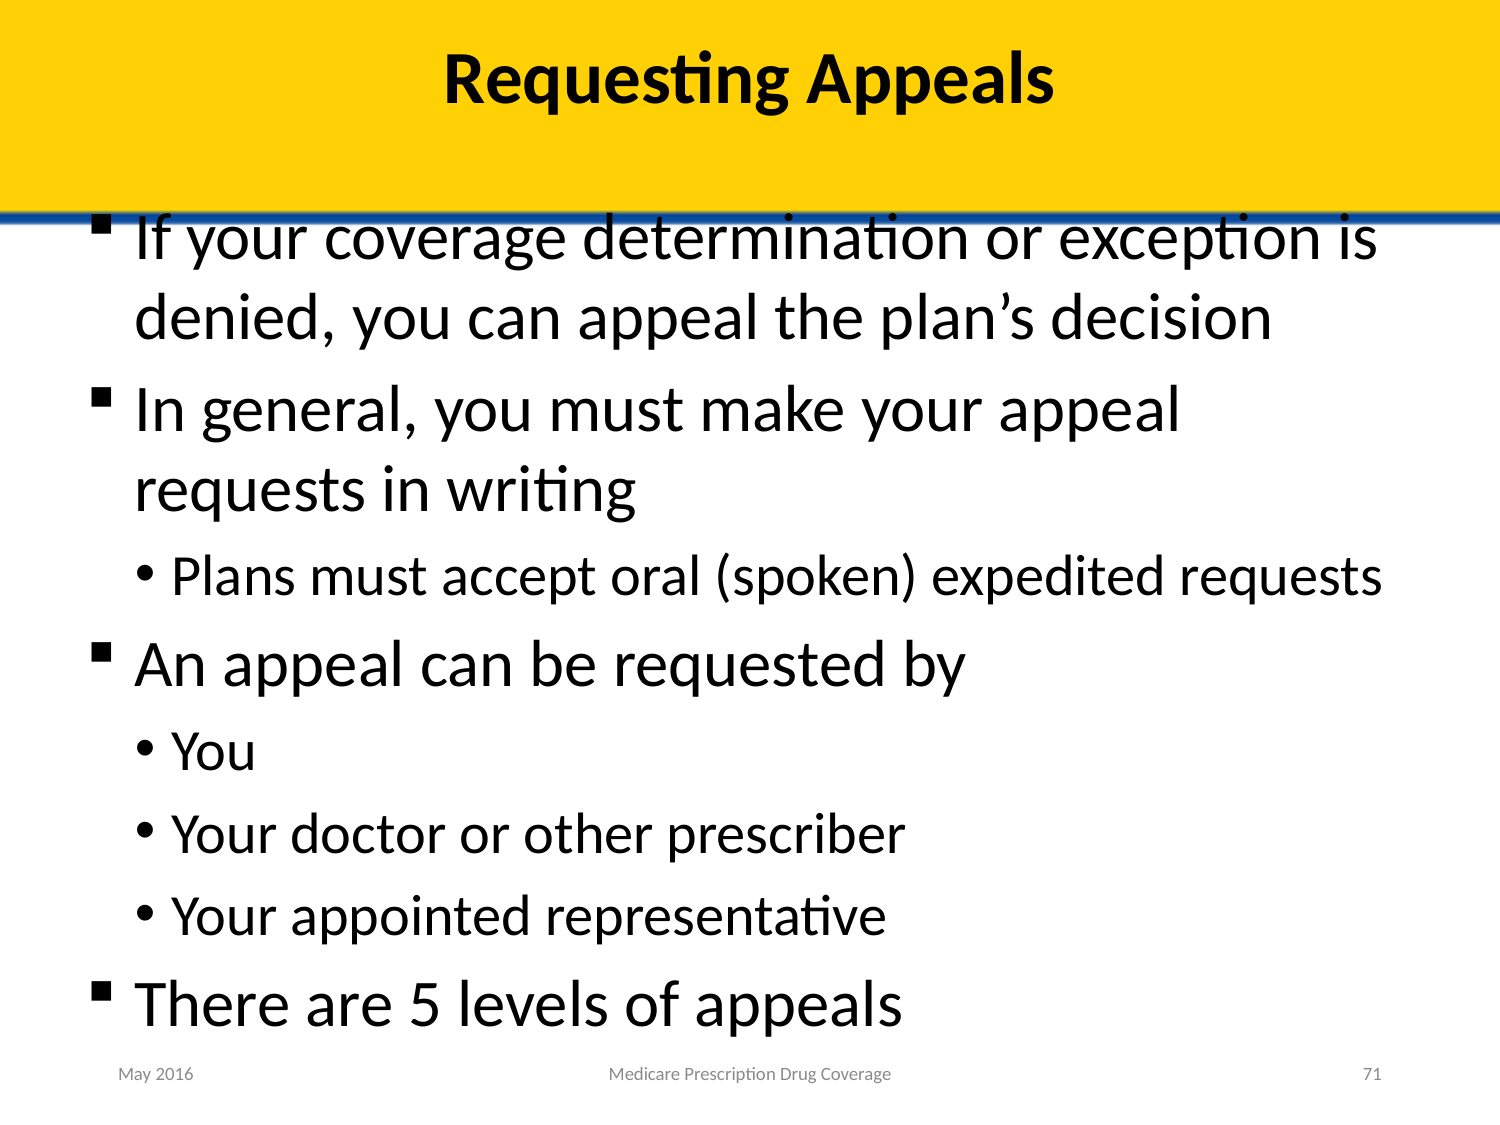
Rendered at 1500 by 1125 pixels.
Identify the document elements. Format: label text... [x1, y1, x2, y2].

picture [0, 157, 1500, 1125]
footer Medicare Prescription Drug Coverage [496, 1042, 1004, 1103]
slide_number 71 [1059, 1042, 1397, 1103]
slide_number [103, 1042, 441, 1103]
title Requesting Appeals [0, 2, 1500, 157]
list If your coverage determination or exception is denied, you can appeal the plan’s decision In general, you must make your appeal requests in writing Plans must accept oral (spoken) expedited requests An appeal can be requested by You Your doctor or other prescriber Your appointed representative There are 5 levels of appeals [71, 185, 1429, 1015]
